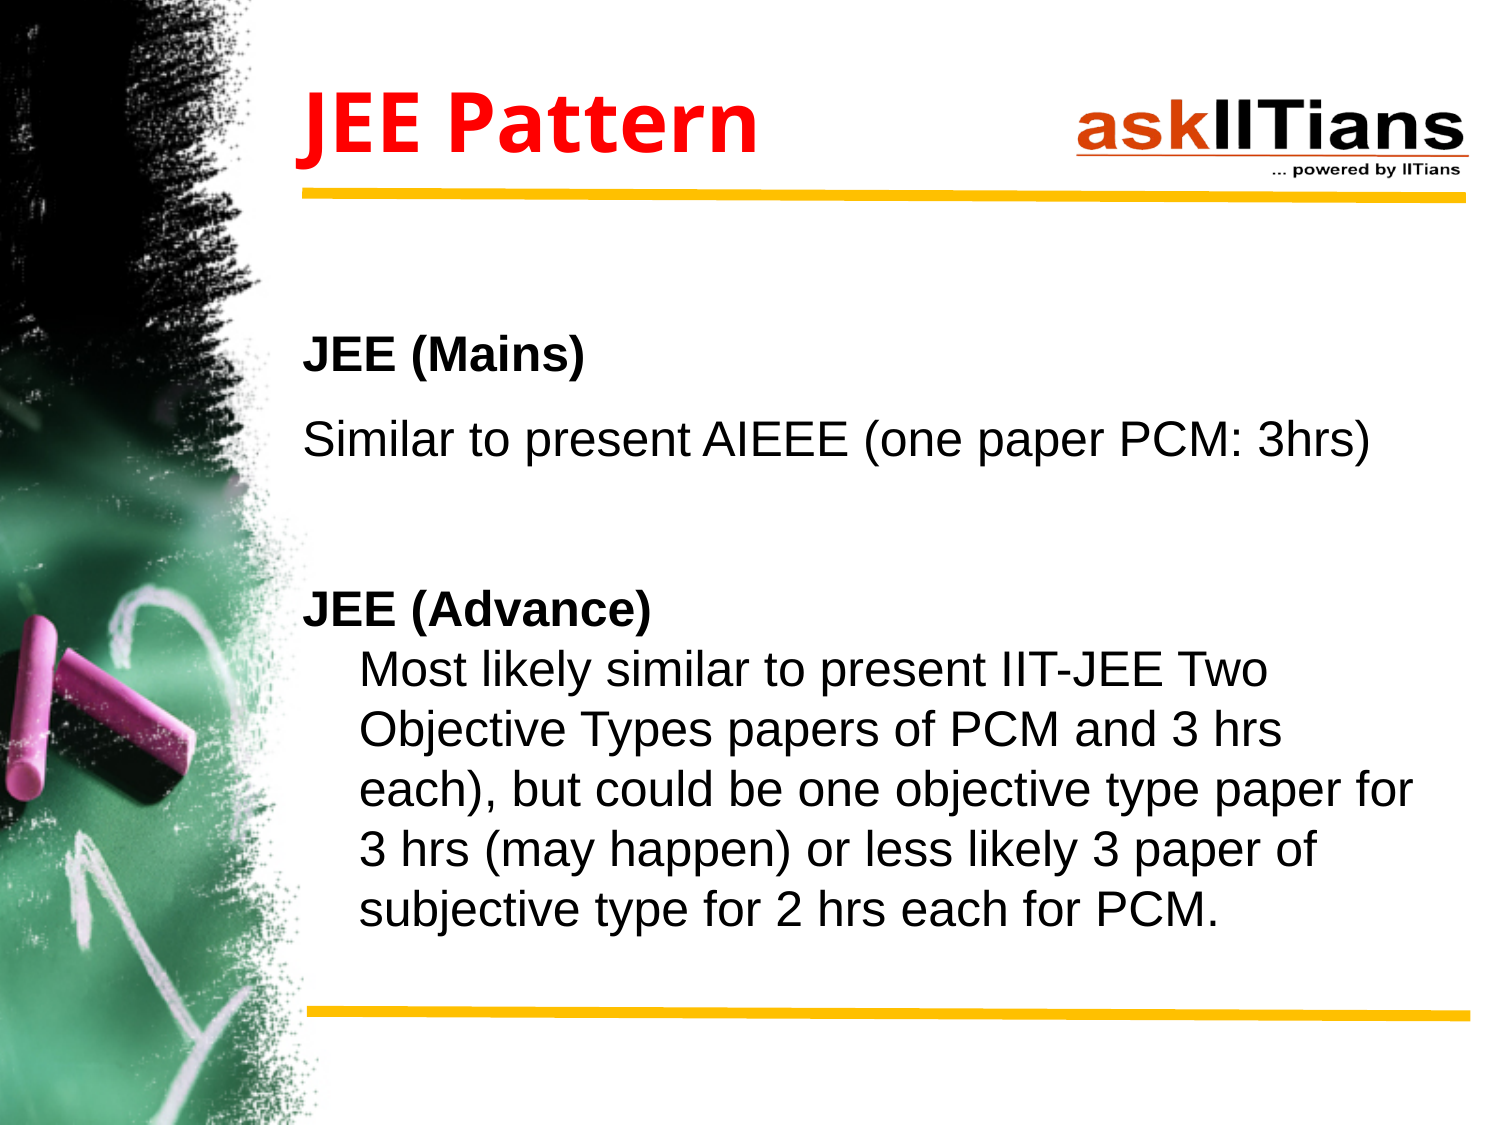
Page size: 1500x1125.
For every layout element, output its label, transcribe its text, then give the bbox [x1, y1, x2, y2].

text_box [306, 1011, 1471, 1017]
title JEE Pattern [287, 49, 1438, 188]
list JEE (Mains) Similar to present AIEEE (one paper PCM: 3hrs) JEE (Advance) Most likely similar to present IIT-JEE Two Objective Types papers of PCM and 3 hrs each), but could be one objective type paper for 3 hrs (may happen) or less likely 3 paper of subjective type for 2 hrs each for PCM. [287, 228, 1438, 980]
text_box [301, 192, 949, 198]
picture [0, 0, 1500, 1125]
